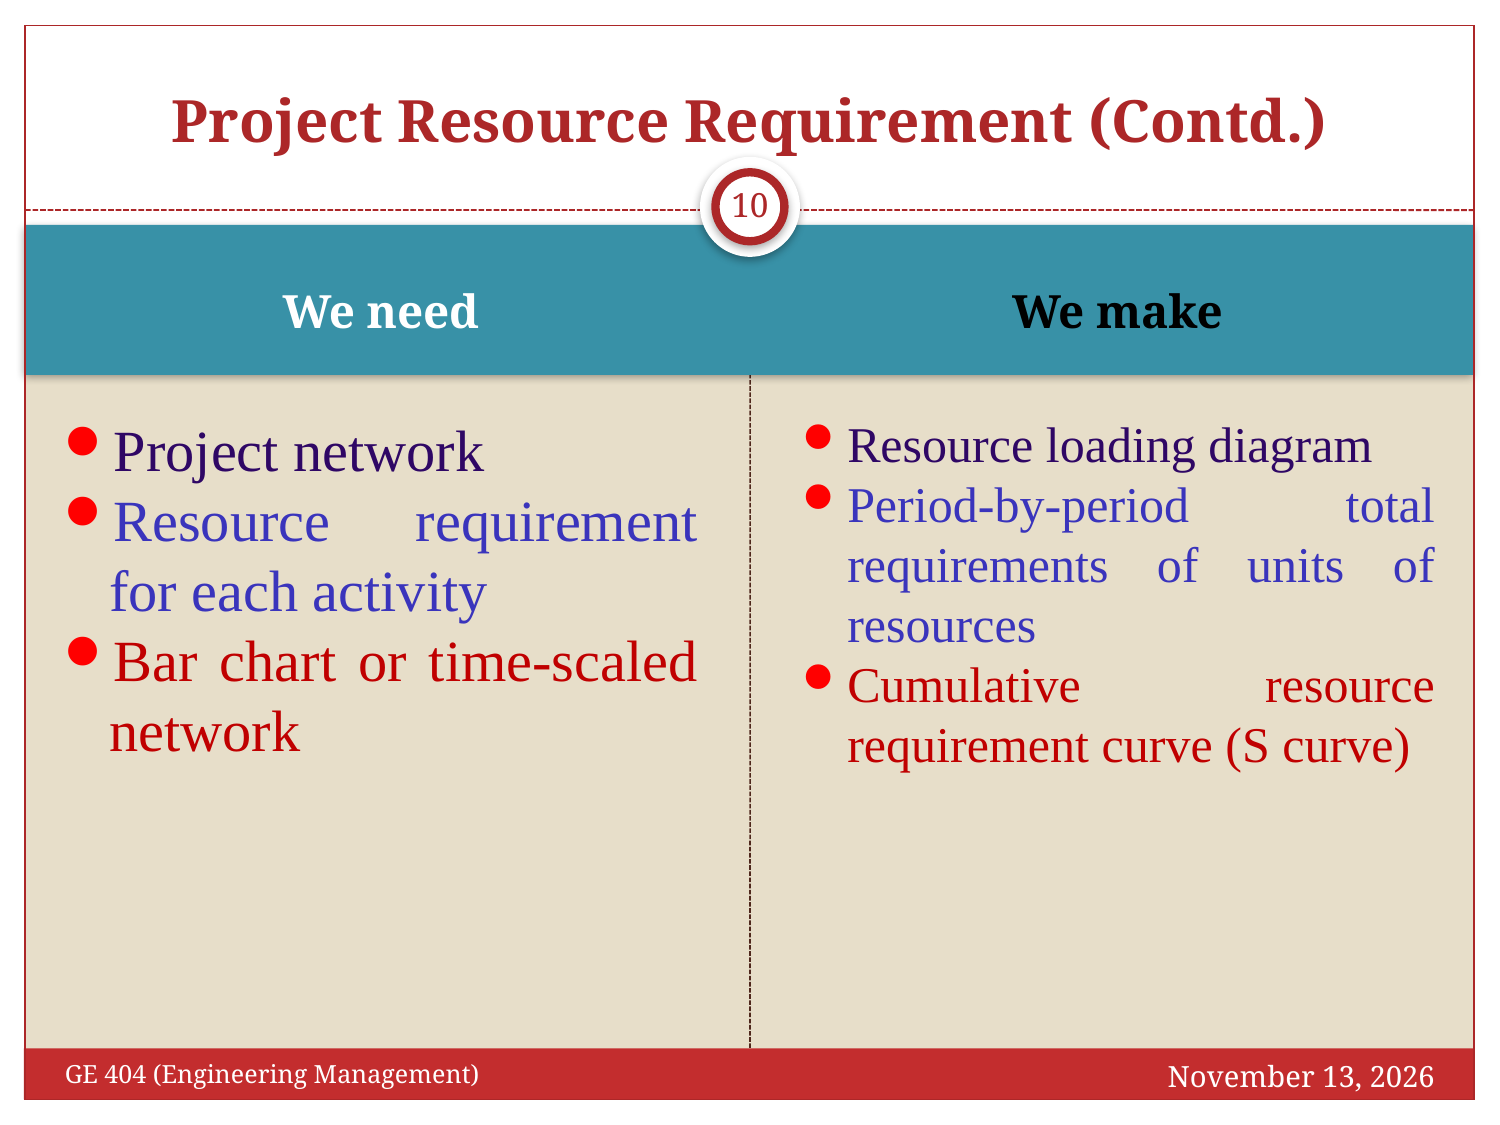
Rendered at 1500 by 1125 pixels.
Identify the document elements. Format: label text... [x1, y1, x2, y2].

slide_number 10 [712, 171, 788, 244]
footer GE 404 (Engineering Management) [50, 1051, 638, 1112]
list We make [785, 249, 1450, 371]
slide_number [950, 1050, 1450, 1111]
list Resource loading diagram Period-by-period total requirements of units of resources Cumulative resource requirement curve (S curve) [787, 405, 1450, 1033]
list We need [48, 249, 714, 371]
title Project Resource Requirement (Contd.) [49, 37, 1450, 162]
list Project network Resource requirement for each activity Bar chart or time-scaled network [49, 405, 713, 1032]
